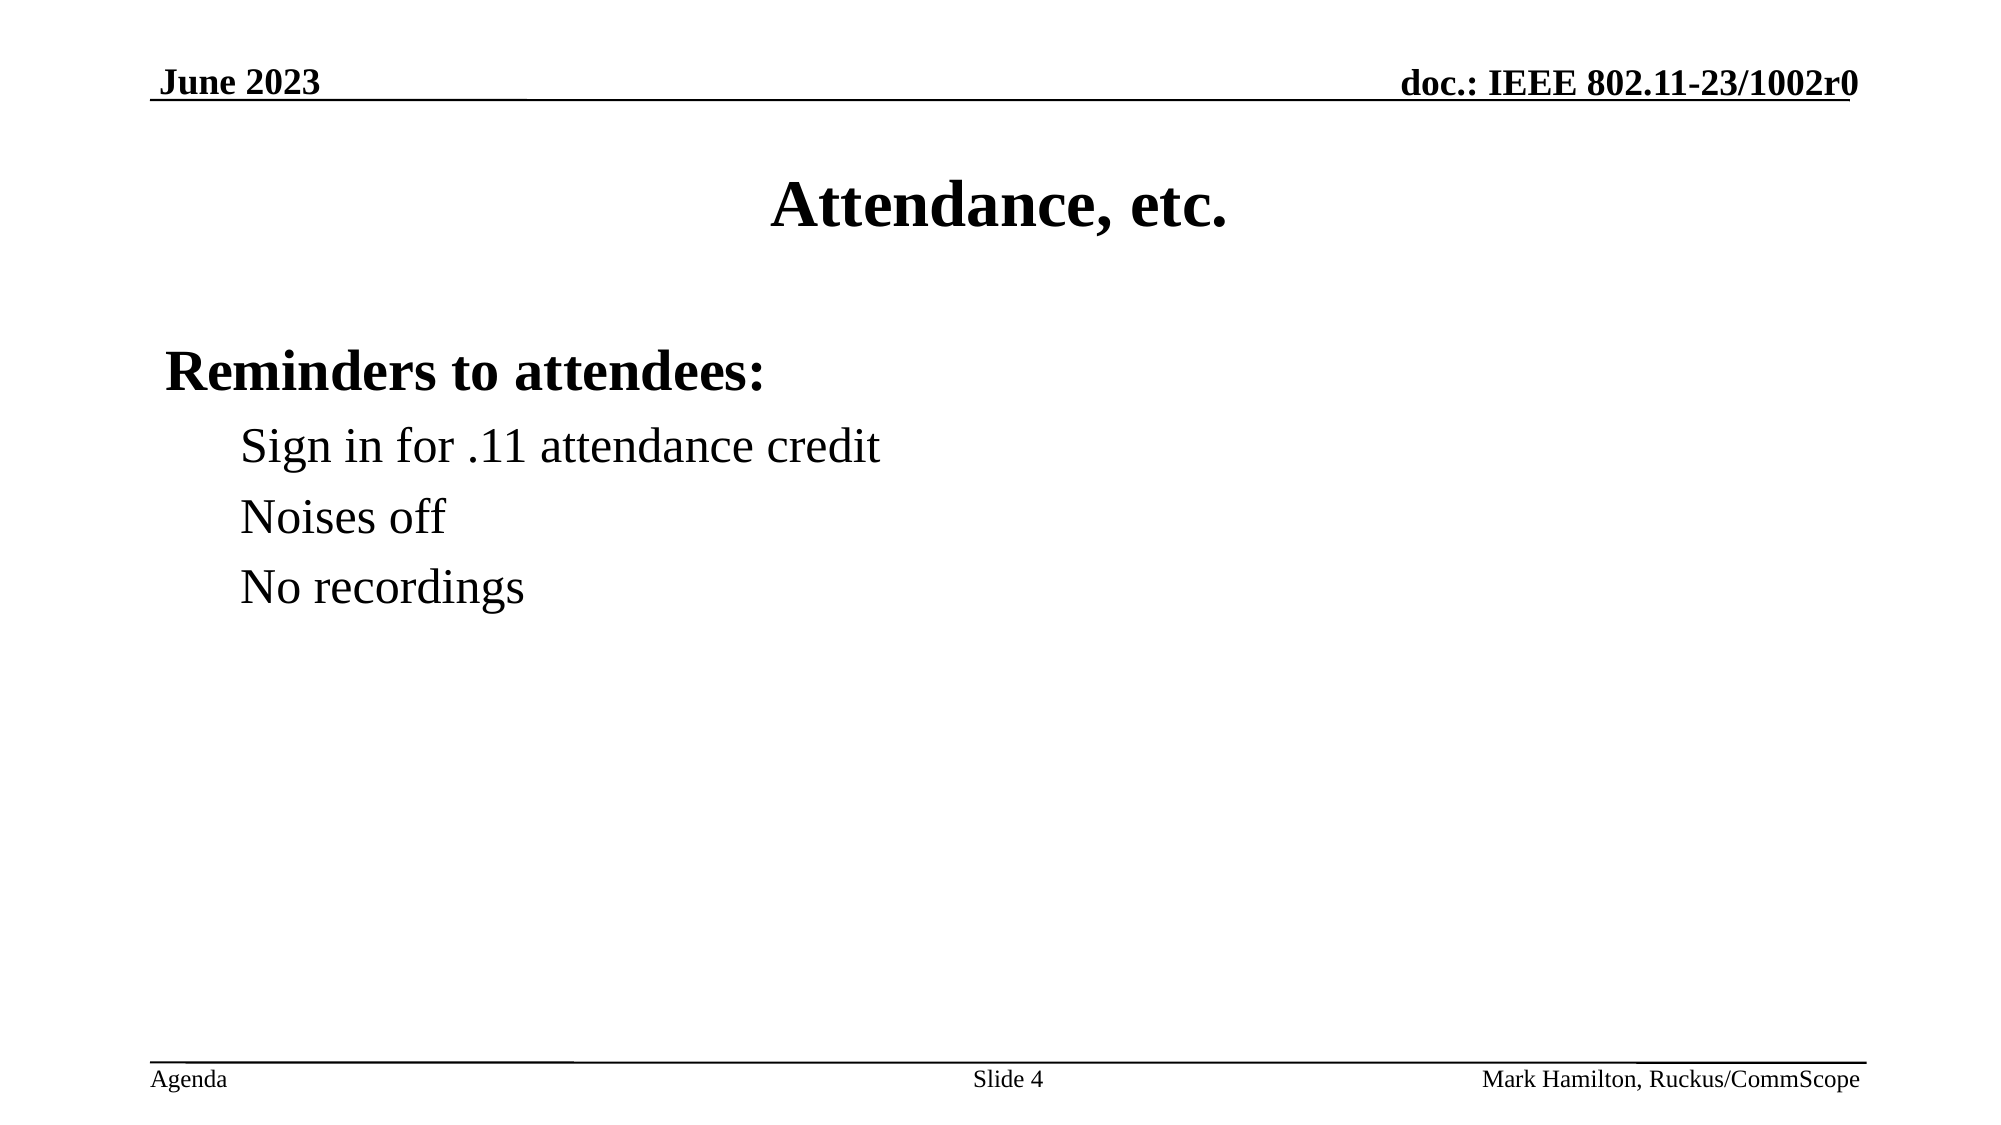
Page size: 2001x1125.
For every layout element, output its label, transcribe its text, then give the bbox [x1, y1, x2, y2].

list Reminders to attendees: Sign in for .11 attendance credit Noises off No recordings [149, 324, 1850, 1000]
slide_number Slide 4 [950, 1061, 1067, 1123]
title Attendance, etc. [149, 112, 1850, 288]
